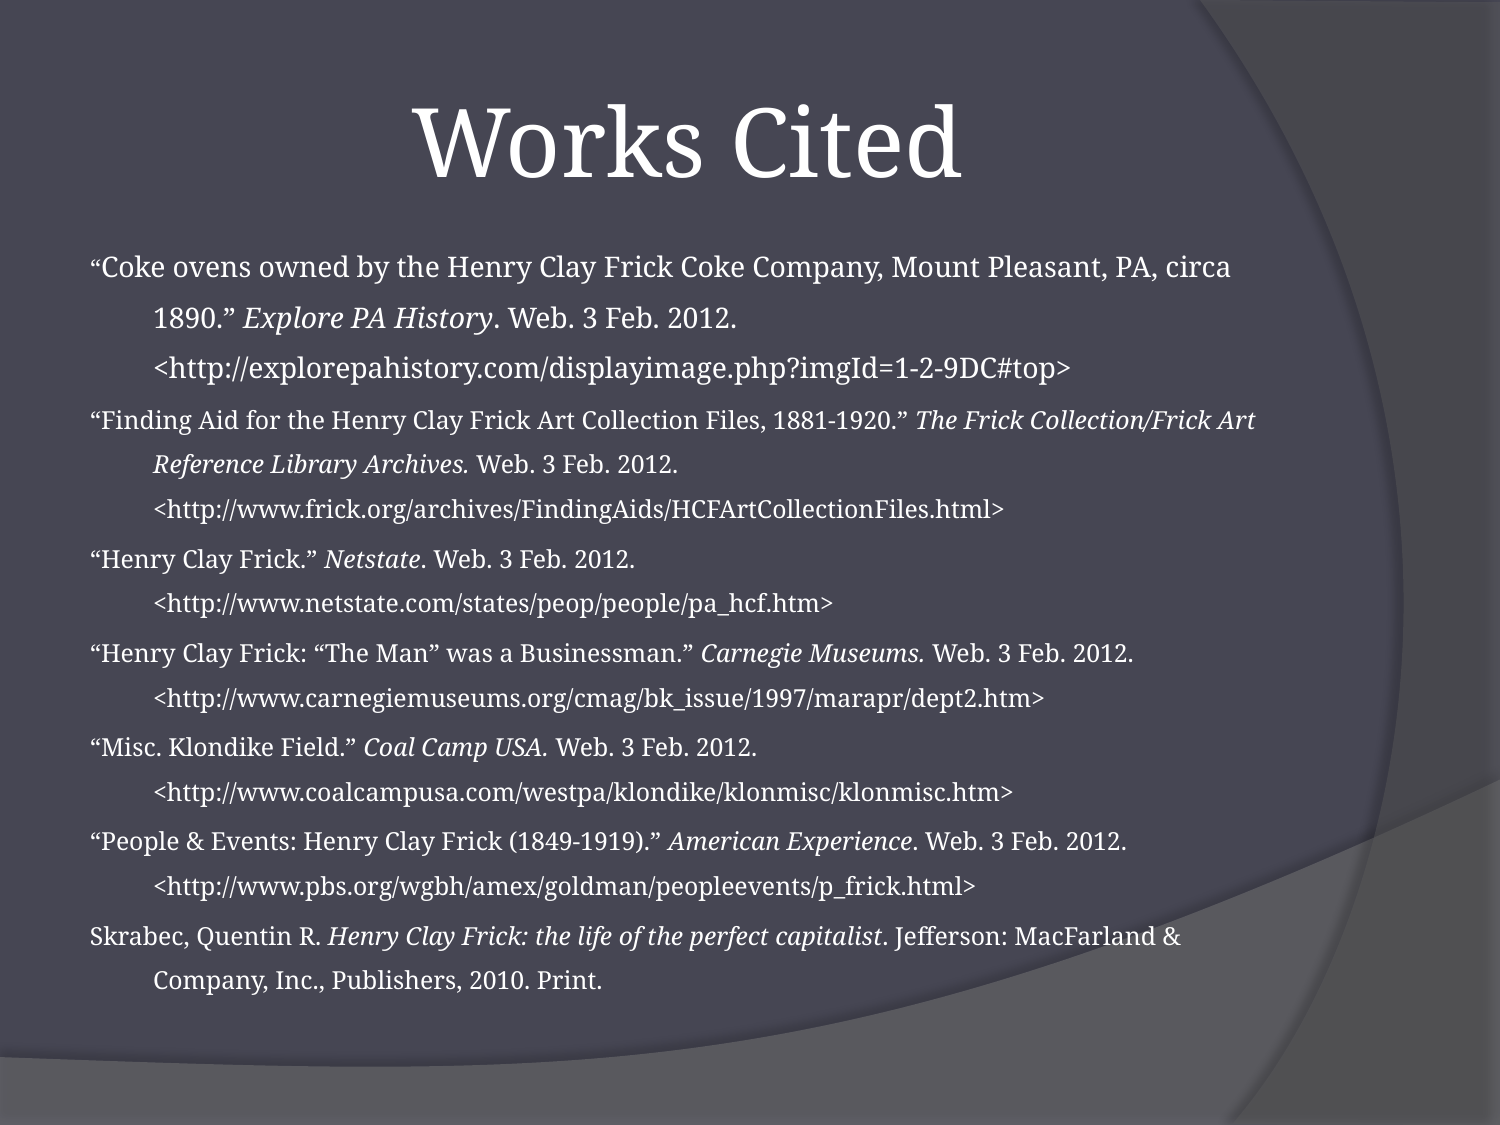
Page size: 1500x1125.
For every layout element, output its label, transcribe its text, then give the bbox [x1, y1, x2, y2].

list “Coke ovens owned by the Henry Clay Frick Coke Company, Mount Pleasant, PA, circa 1890.” Explore PA History. Web. 3 Feb. 2012. <http://explorepahistory.com/displayimage.php?imgId=1-2-9DC#top> “Finding Aid for the Henry Clay Frick Art Collection Files, 1881-1920.” The Frick Collection/Frick Art Reference Library Archives. Web. 3 Feb. 2012. <http://www.frick.org/archives/FindingAids/HCFArtCollectionFiles.html> “Henry Clay Frick.” Netstate. Web. 3 Feb. 2012. <http://www.netstate.com/states/peop/people/pa_hcf.htm> “Henry Clay Frick: “The Man” was a Businessman.” Carnegie Museums. Web. 3 Feb. 2012. <http://www.carnegiemuseums.org/cmag/bk_issue/1997/marapr/dept2.htm> “Misc. Klondike Field.” Coal Camp USA. Web. 3 Feb. 2012. <http://www.coalcampusa.com/westpa/klondike/klonmisc/klonmisc.htm> “People & Events: Henry Clay Frick (1849-1919).” American Experience. Web. 3 Feb. 2012. <http://www.pbs.org/wgbh/amex/goldman/peopleevents/p_frick.html> Skrabec, Quentin R. Henry Clay Frick: the life of the perfect capitalist. Jefferson: MacFarland & Company, Inc., Publishers, 2010. Print. [75, 224, 1300, 1005]
title Works Cited [75, 45, 1300, 224]
